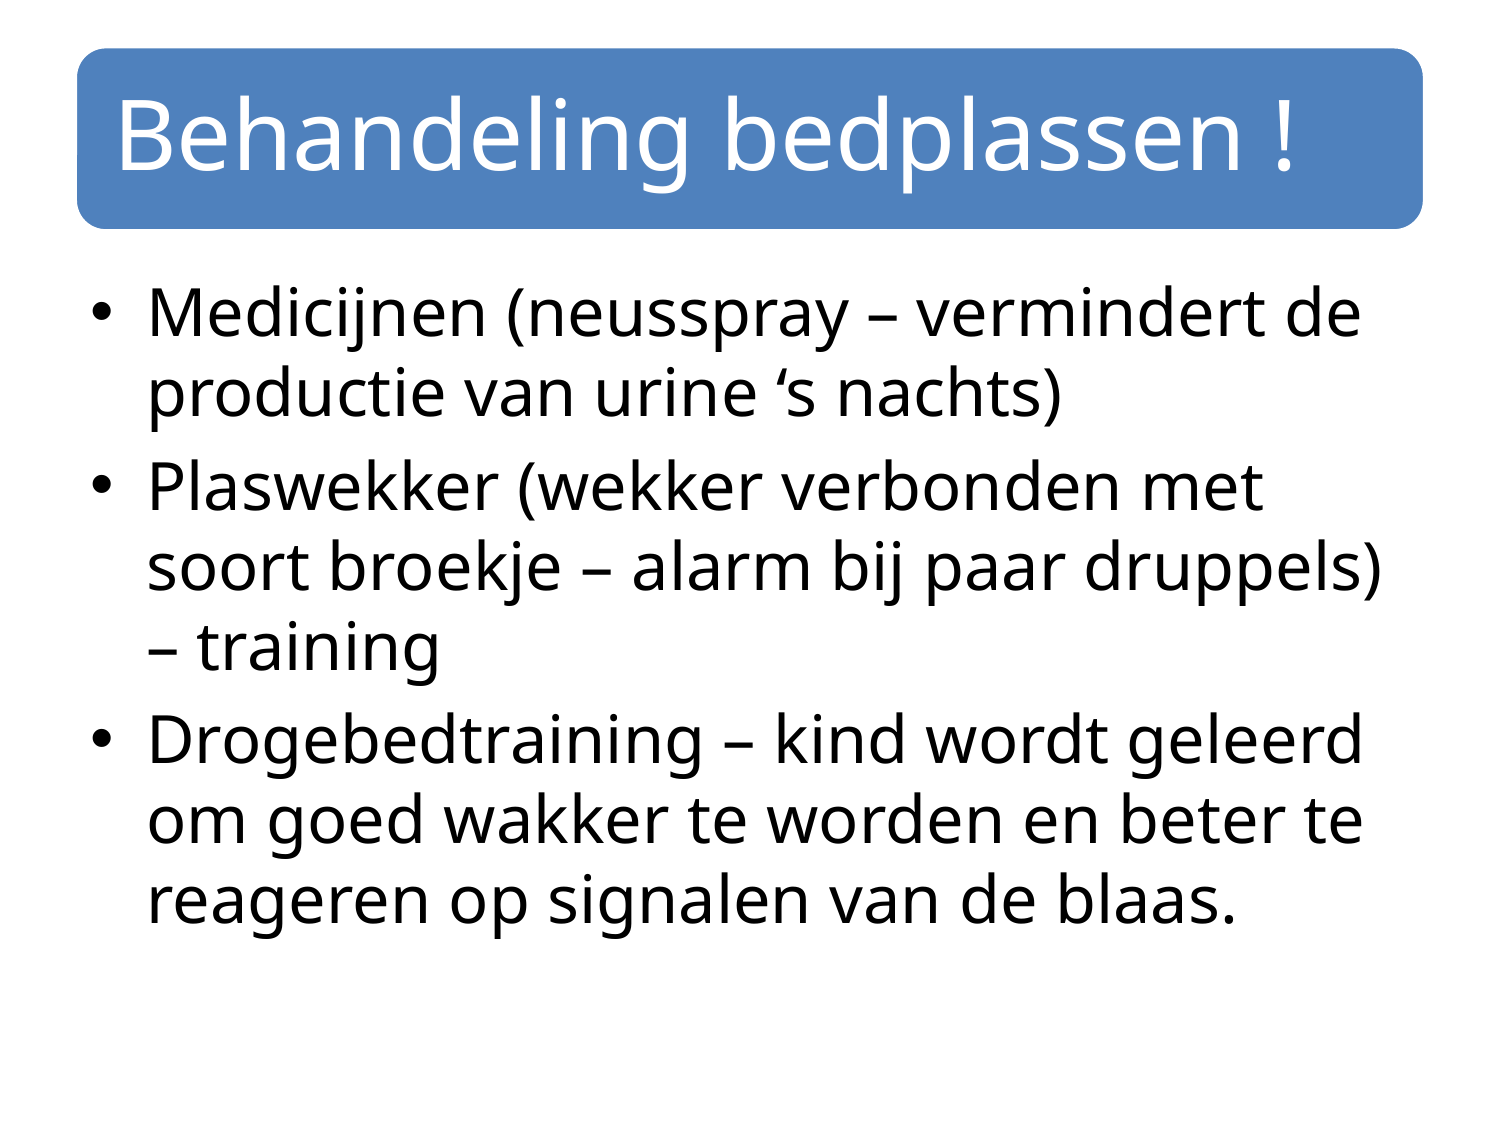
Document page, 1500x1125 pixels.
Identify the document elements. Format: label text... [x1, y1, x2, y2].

list Medicijnen (neusspray – vermindert de productie van urine ‘s nachts) Plaswekker (wekker verbonden met soort broekje – alarm bij paar druppels) – training Drogebedtraining – kind wordt geleerd om goed wakker te worden en beter te reageren op signalen van de blaas. [75, 262, 1425, 1005]
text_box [74, 44, 1426, 233]
